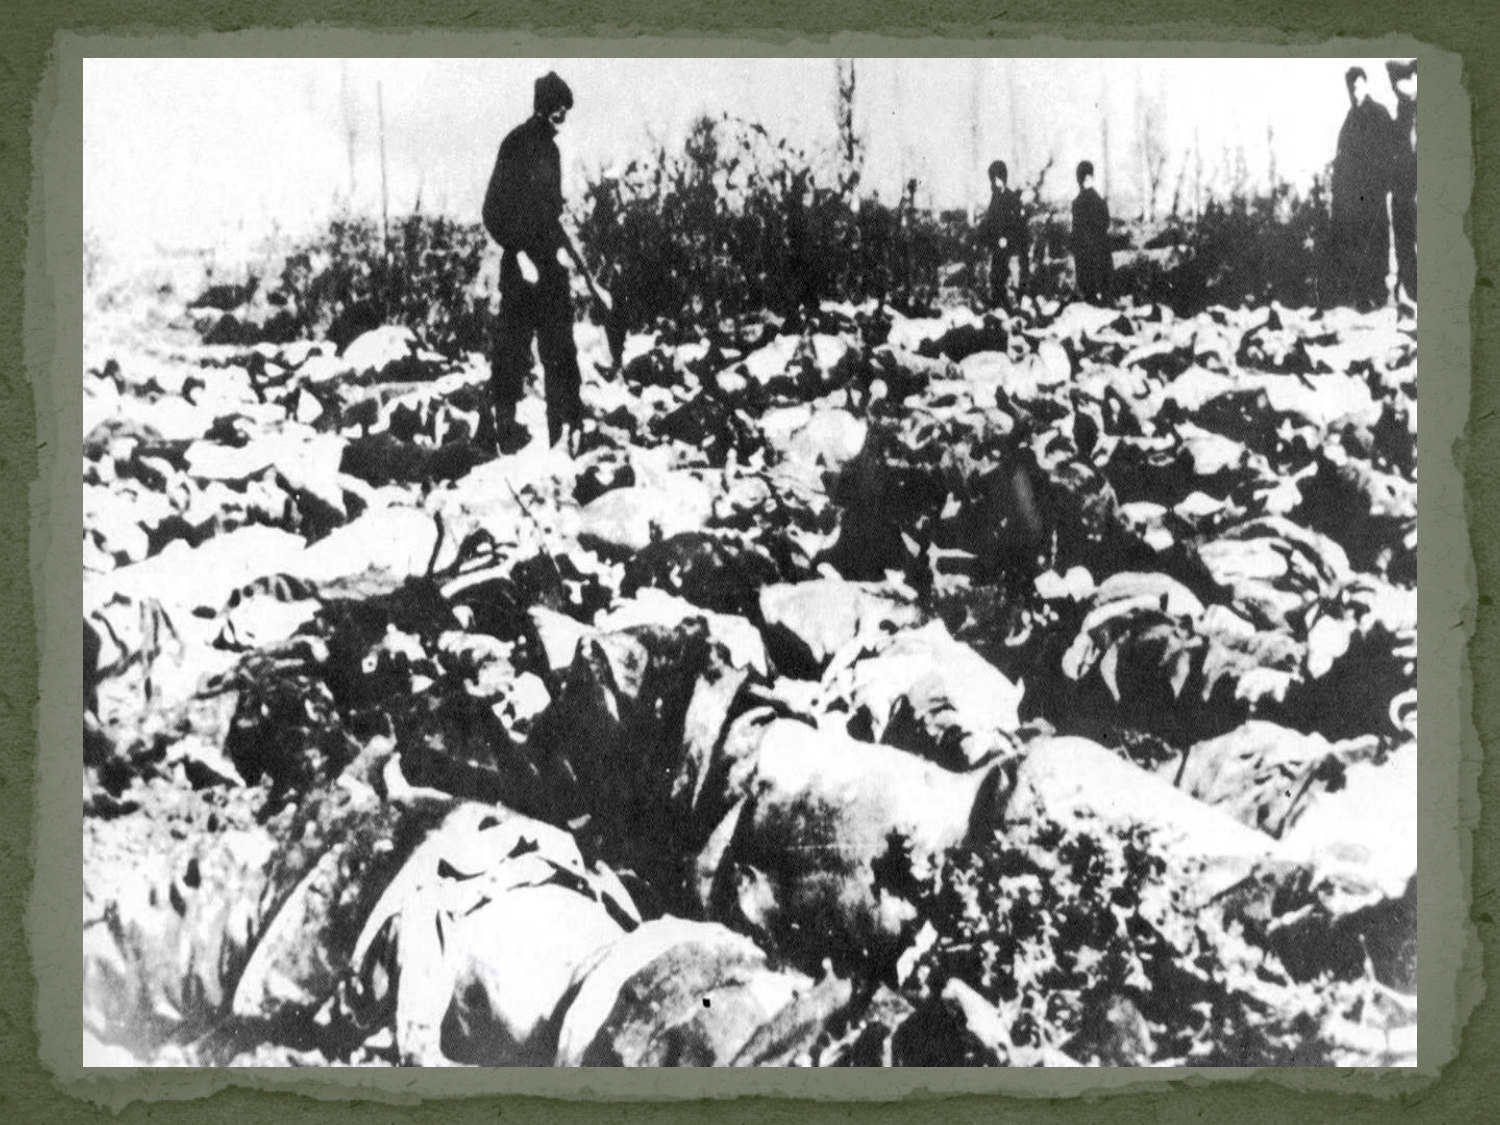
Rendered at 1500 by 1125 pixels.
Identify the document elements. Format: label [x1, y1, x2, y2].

list [87, 62, 1414, 1064]
